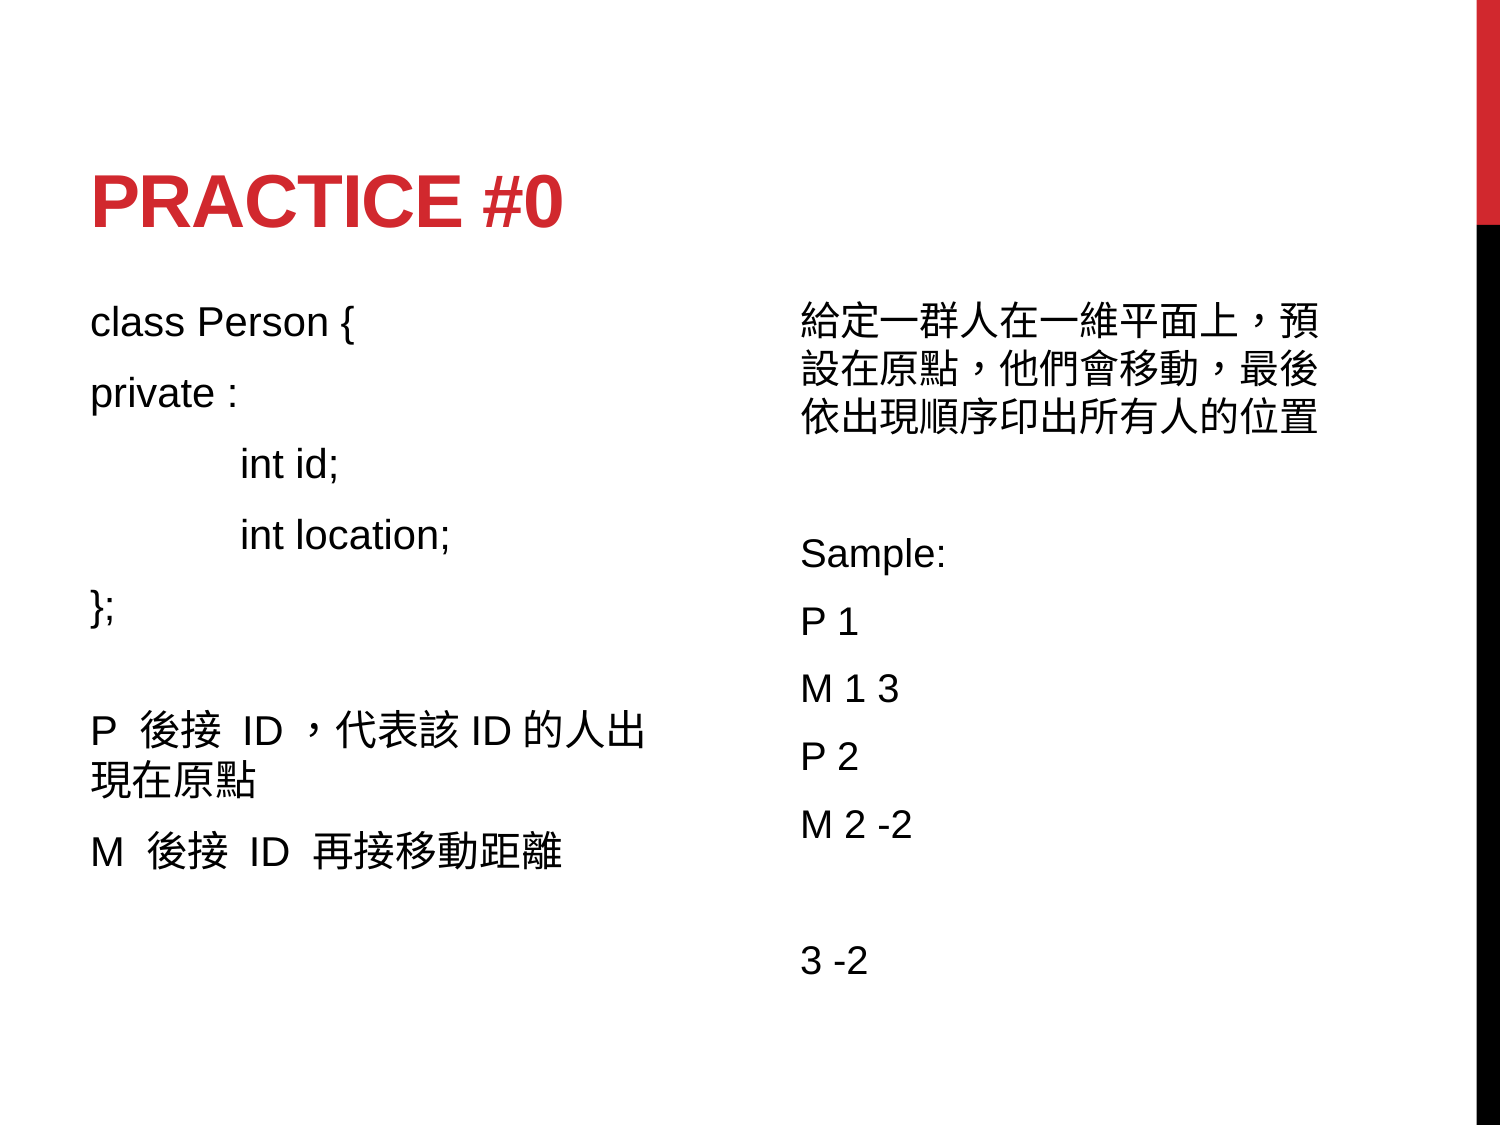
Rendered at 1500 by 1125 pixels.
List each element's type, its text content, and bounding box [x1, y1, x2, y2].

text_box 給定一群人在一維平面上，預設在原點，他們會移動，最後依出現順序印出所有人的位置 Sample: P 1 M 1 3 P 2 M 2 -2 3 -2 [785, 287, 1365, 993]
title Practice #0 [75, 25, 1025, 250]
text_box P 後接 ID，代表該ID的人出現在原點 M 後接 ID 再接移動距離 [75, 696, 680, 1067]
list class Person { private : int id; int location; }; [75, 287, 680, 658]
